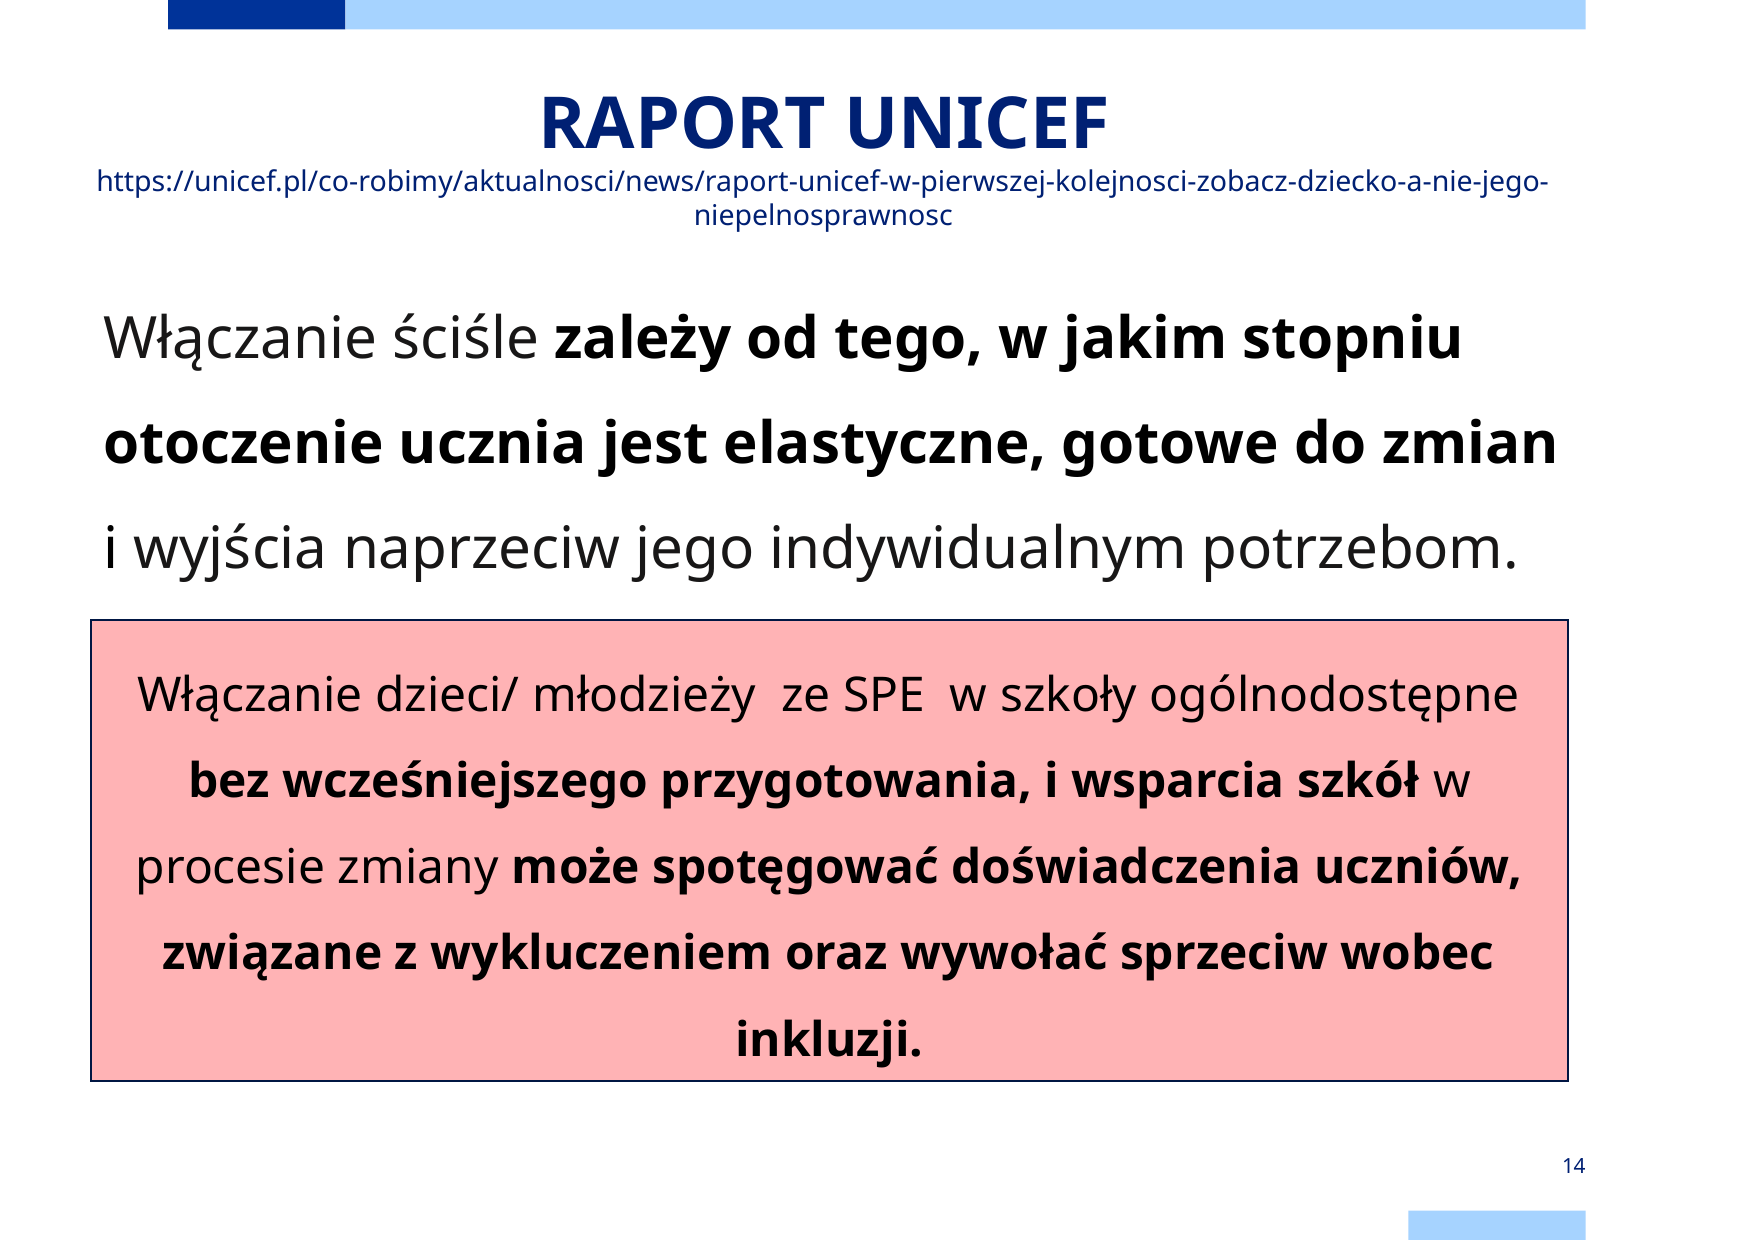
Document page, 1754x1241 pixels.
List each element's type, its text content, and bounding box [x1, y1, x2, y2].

slide_number 14 [1408, 1151, 1586, 1182]
title RAPORT UNICEF https://unicef.pl/co-robimy/aktualnosci/news/raport-unicef-w-pierwszej-kolejnosci-zobacz-dziecko-a-nie-jego-niepelnosprawnosc [61, 76, 1586, 302]
text_box Włączanie dzieci/ młodzieży ze SPE w szkoły ogólnodostępne bez wcześniejszego przygotowania, i wsparcia szkół w procesie zmiany może spotęgować doświadczenia uczniów, związane z wykluczeniem oraz wywołać sprzeciw wobec inkluzji. [90, 619, 1569, 1082]
list Włączanie ściśle zależy od tego, w jakim stopniu otoczenie ucznia jest elastyczne, gotowe do zmian i wyjścia naprzeciw jego indywidualnym potrzebom. [85, 265, 1586, 1128]
